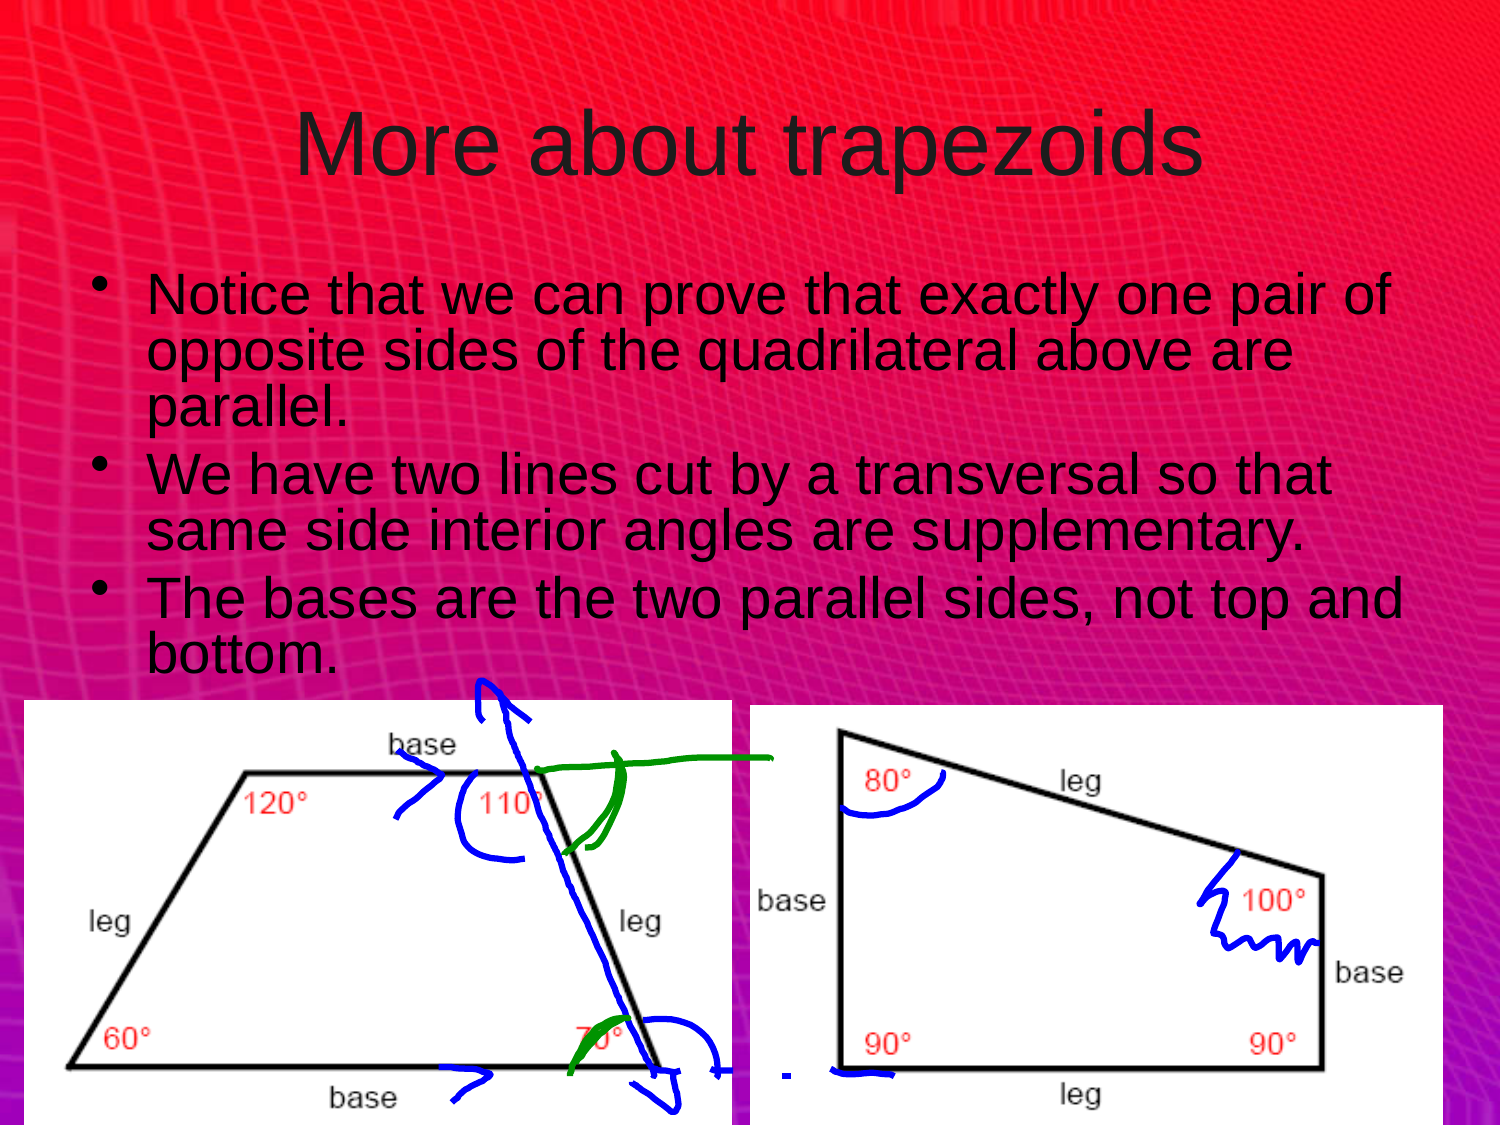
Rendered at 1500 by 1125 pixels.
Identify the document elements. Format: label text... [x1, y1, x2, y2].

list Notice that we can prove that exactly one pair of opposite sides of the quadrilateral above are parallel. We have two lines cut by a transversal so that same side interior angles are supplementary. The bases are the two parallel sides, not top and bottom. [74, 262, 1438, 738]
text_box [477, 679, 505, 698]
picture [0, 0, 1500, 1125]
title More about trapezoids [74, 44, 1426, 233]
